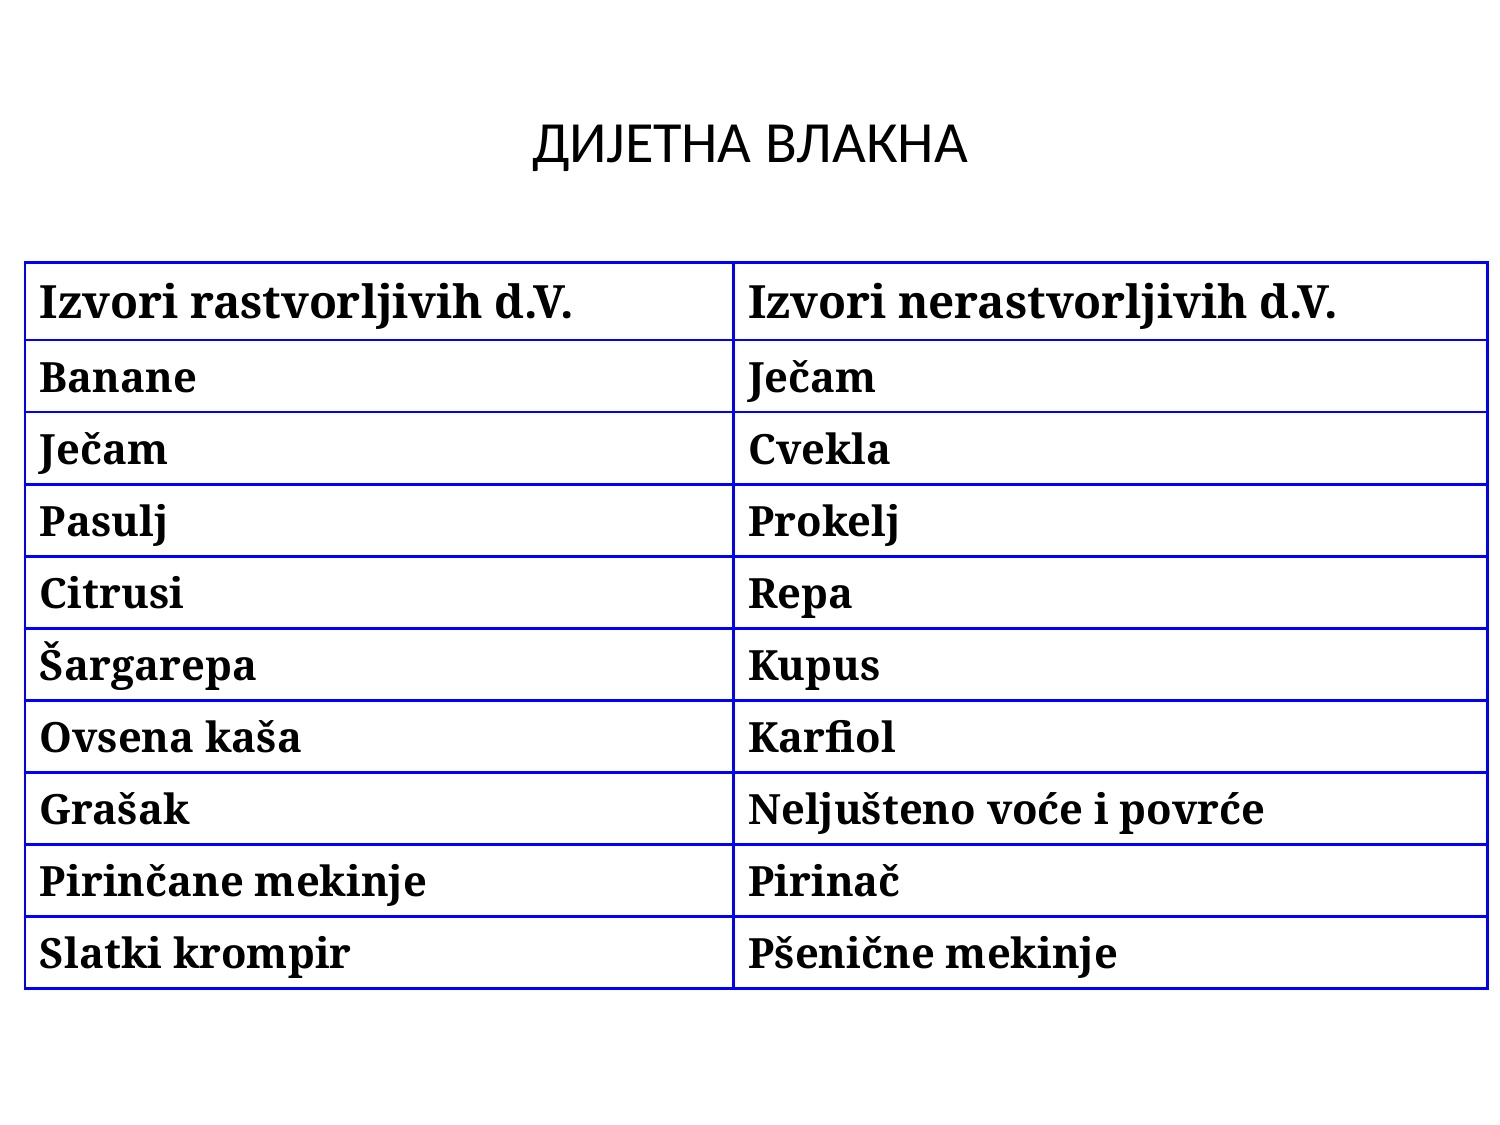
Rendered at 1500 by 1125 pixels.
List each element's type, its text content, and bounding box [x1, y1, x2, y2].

table_cell Pšenične mekinje [735, 918, 1486, 987]
table_cell Grašak [26, 774, 732, 843]
table_header Izvori nerastvorljivih d.V. [735, 264, 1486, 339]
table_cell Pasulj [26, 486, 732, 555]
table_cell Neljušteno voće i povrće [735, 774, 1486, 843]
table_cell Prokelj [735, 486, 1486, 555]
table_cell Ovsena kaša [26, 702, 732, 771]
title ДИЈЕТНА ВЛАКНА [75, 45, 1425, 233]
table_cell Kupus [735, 630, 1486, 699]
table_cell Banane [26, 341, 732, 411]
table_cell Ječam [26, 413, 732, 483]
table_header Izvori rastvorljivih d.V. [26, 264, 732, 339]
table_cell Ječam [735, 341, 1486, 411]
table_cell Šargarepa [26, 630, 732, 699]
table_cell Karfiol [735, 702, 1486, 771]
table_cell Repa [735, 558, 1486, 627]
table_cell Pirinčane mekinje [26, 846, 732, 915]
table_cell Pirinač [735, 846, 1486, 915]
table_cell Slatki krompir [26, 918, 732, 987]
table_cell Citrusi [26, 558, 732, 627]
table_cell Cvekla [735, 413, 1486, 483]
